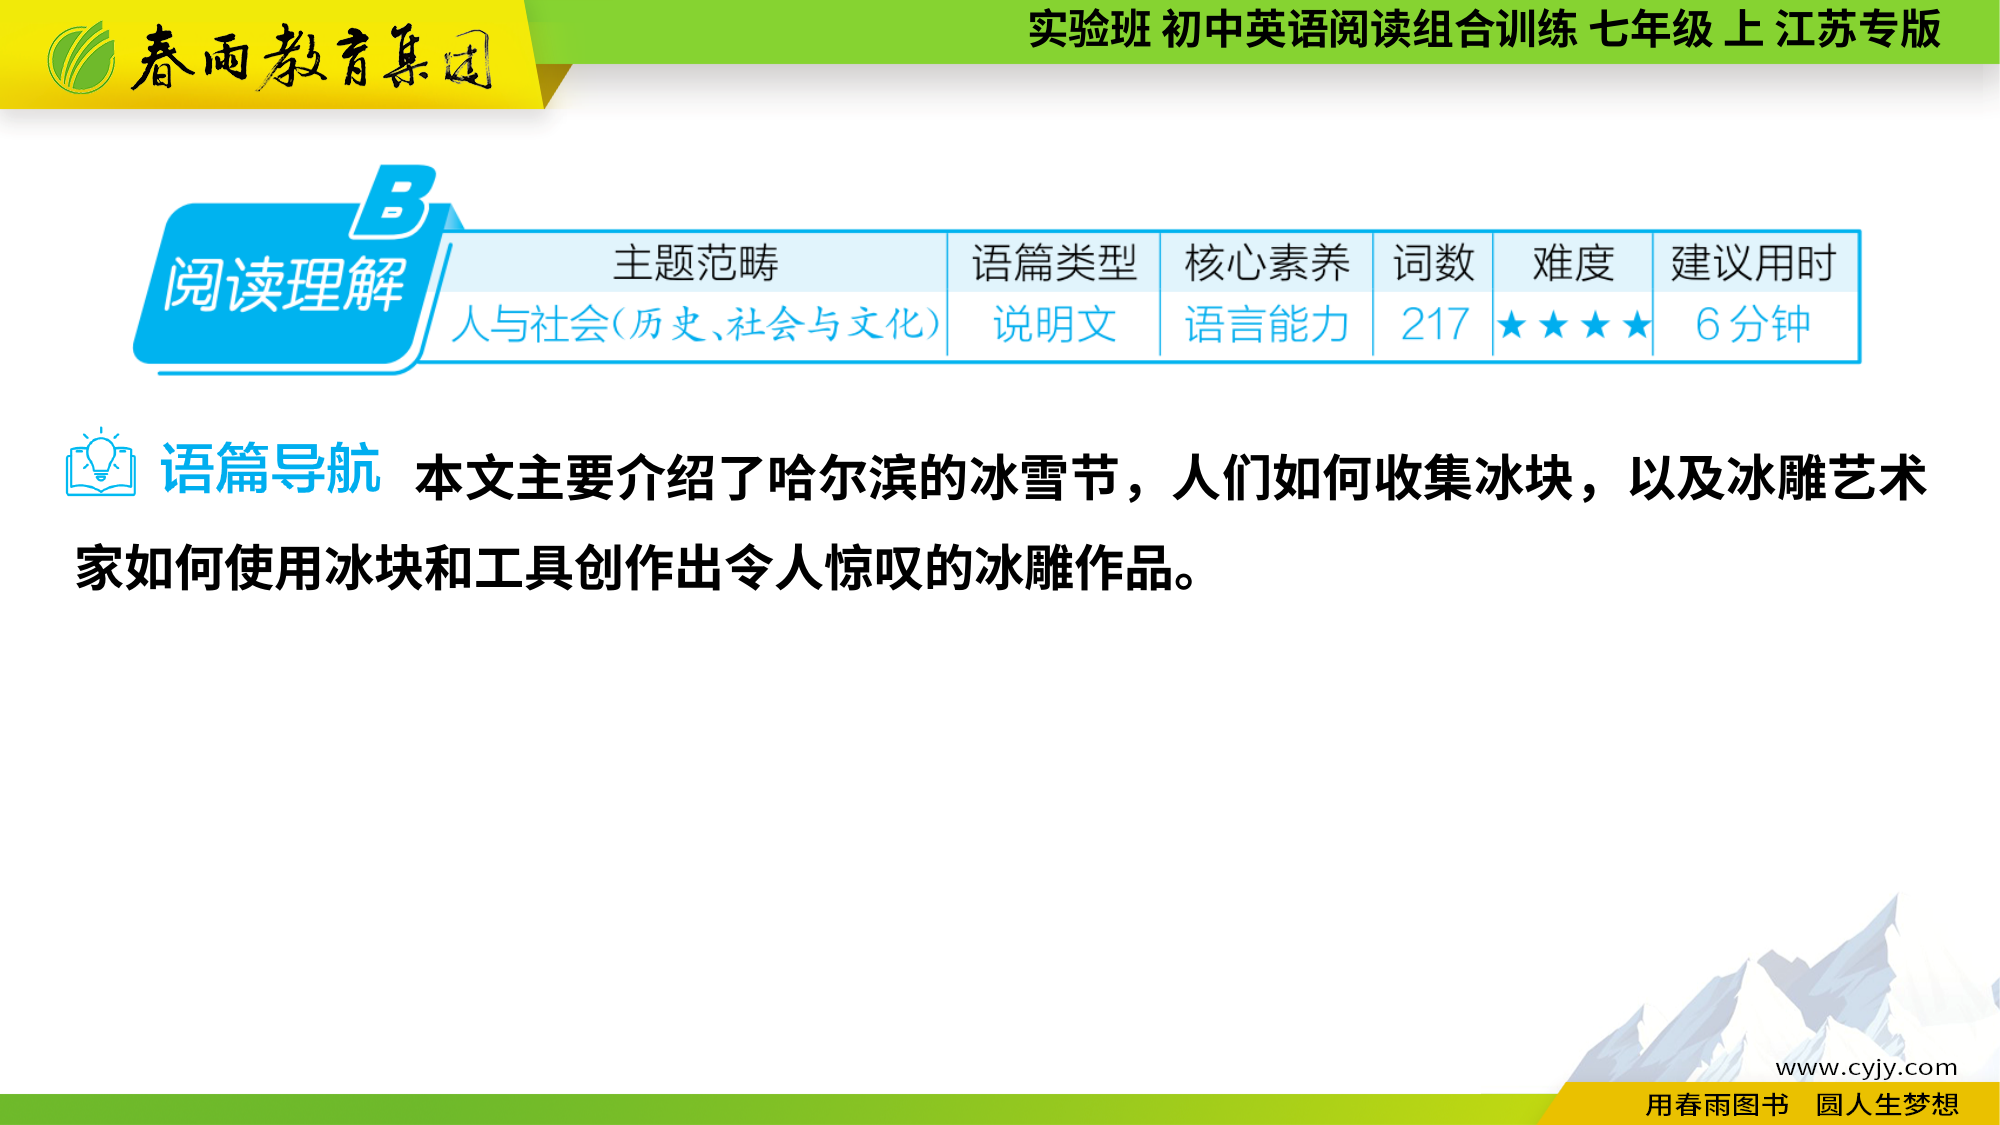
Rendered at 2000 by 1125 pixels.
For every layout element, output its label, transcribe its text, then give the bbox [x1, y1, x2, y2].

picture [0, 0, 2000, 1125]
list 本文主要介绍了哈尔滨的冰雪节，人们如何收集冰块，以及冰雕艺术家如何使用冰块和工具创作出令人惊叹的冰雕作品。 [59, 409, 1944, 595]
